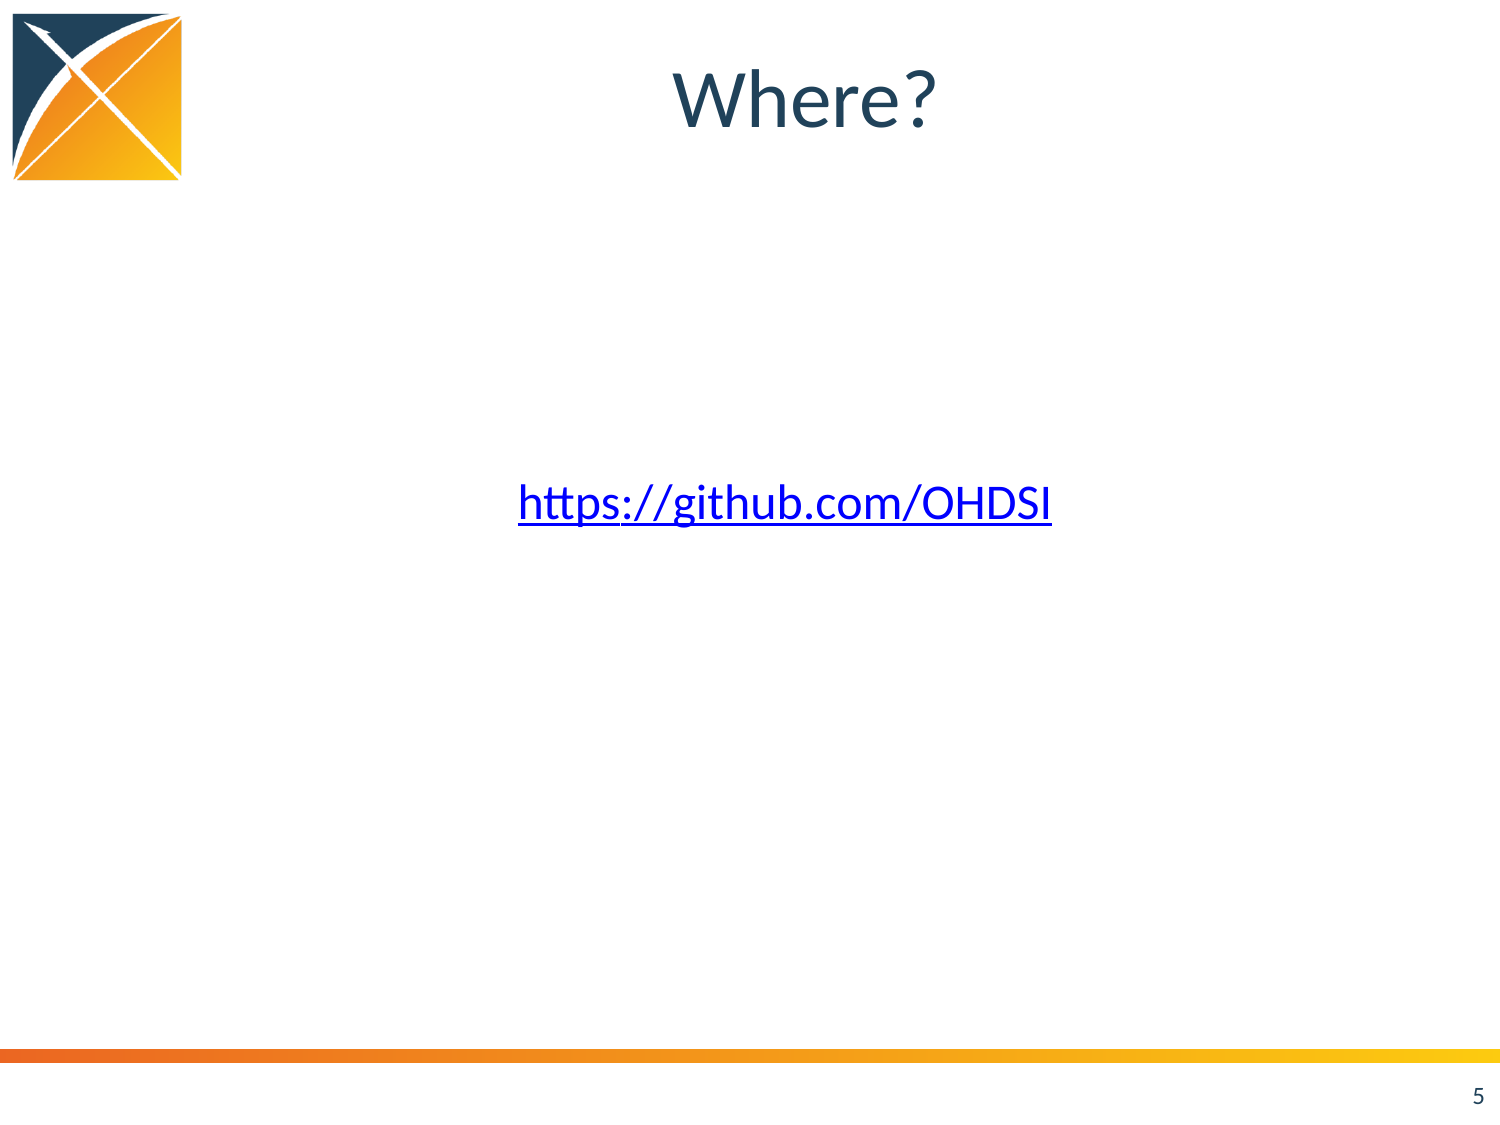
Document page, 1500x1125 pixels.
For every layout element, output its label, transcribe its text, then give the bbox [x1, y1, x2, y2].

slide_number 5 [1149, 1065, 1500, 1125]
text_box https://github.com/OHDSI [502, 462, 1068, 598]
title Where? [187, 24, 1425, 163]
picture [0, 0, 206, 200]
